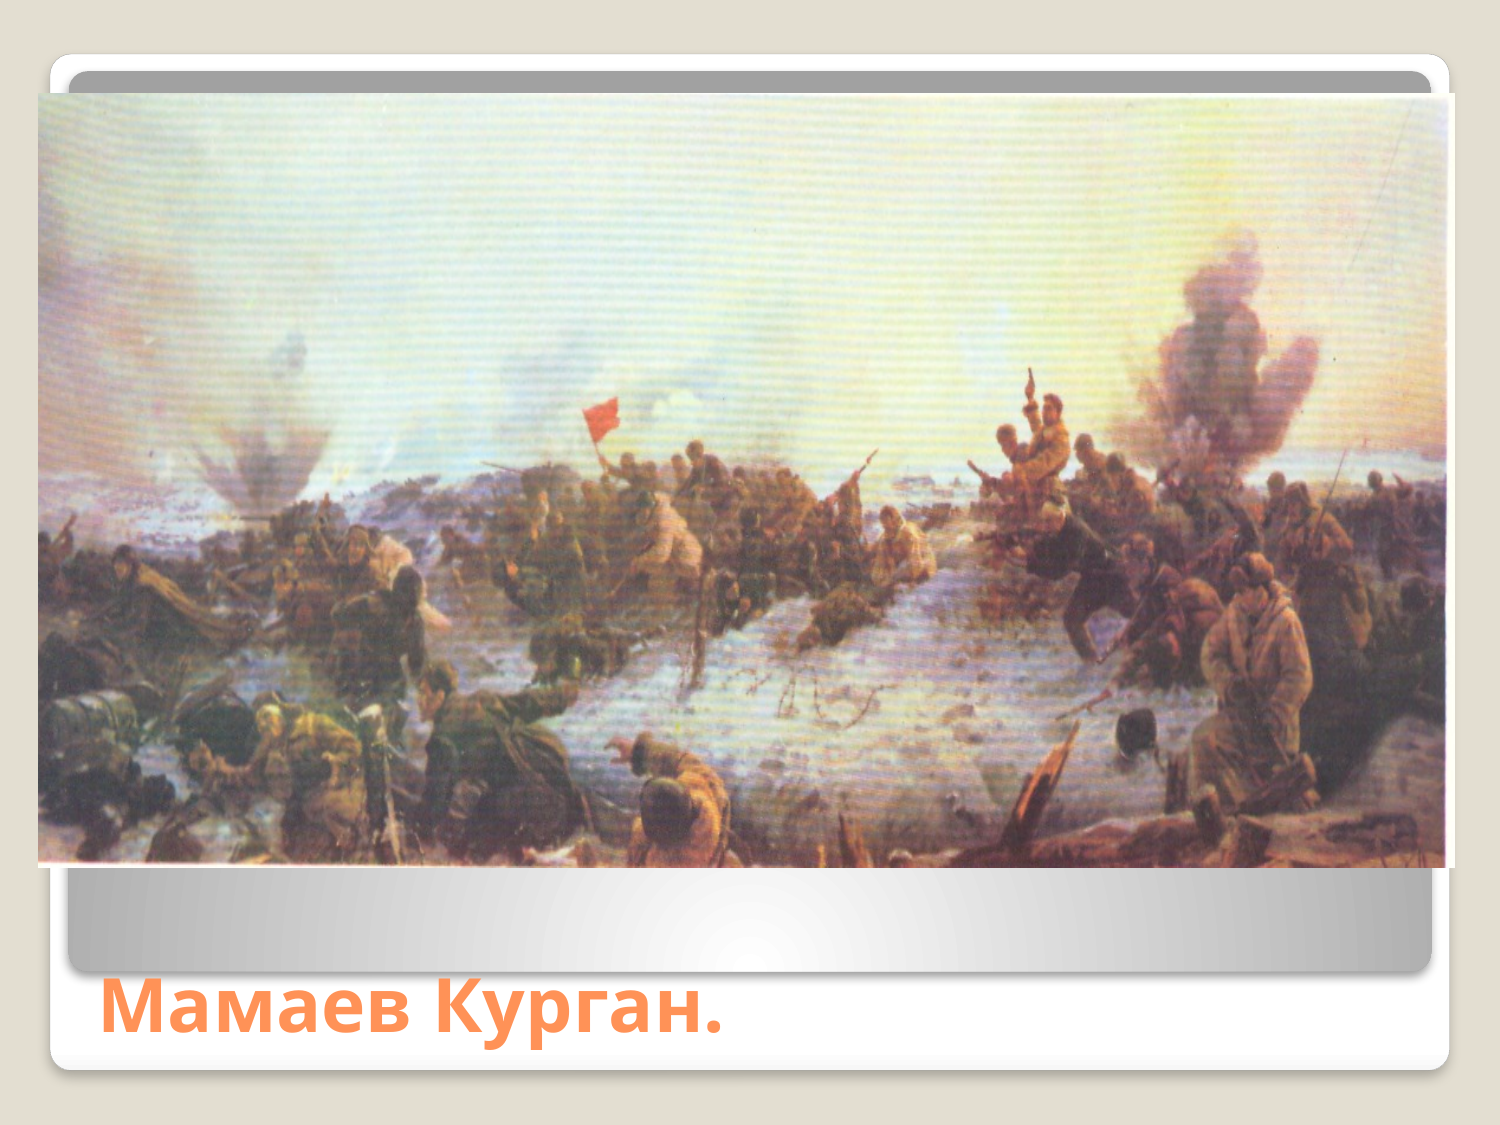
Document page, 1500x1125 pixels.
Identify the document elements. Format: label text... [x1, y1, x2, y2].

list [38, 93, 1455, 868]
title Мамаев Курган. [82, 914, 1425, 1055]
